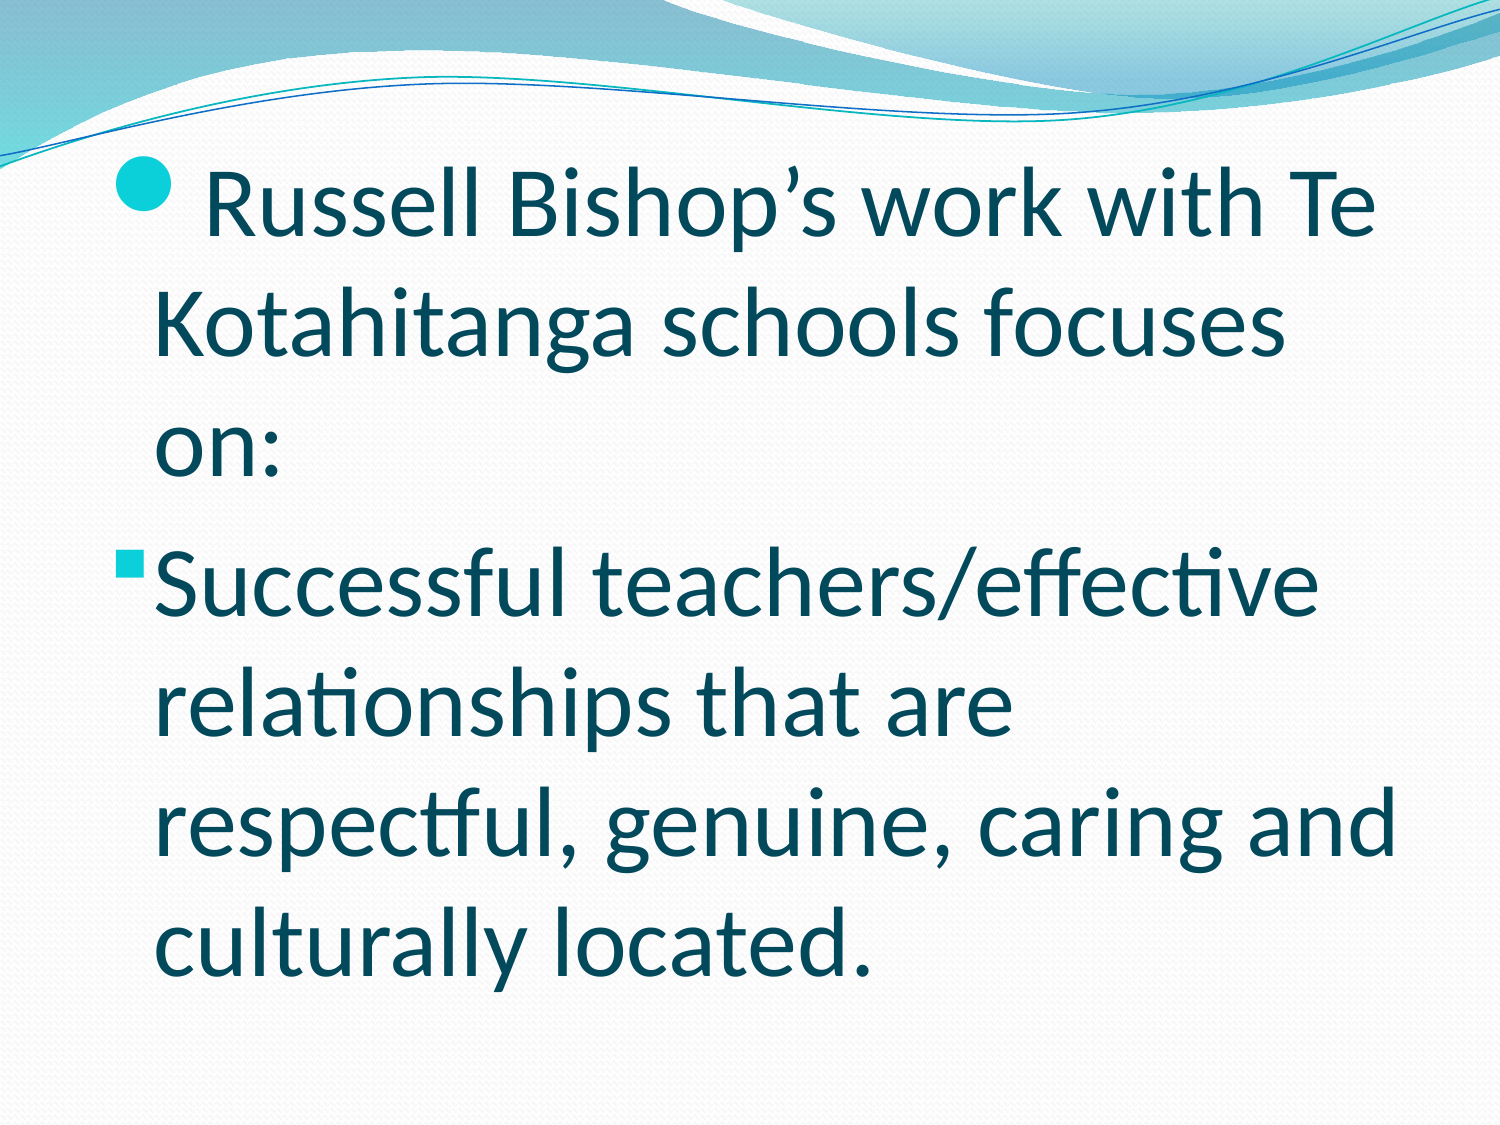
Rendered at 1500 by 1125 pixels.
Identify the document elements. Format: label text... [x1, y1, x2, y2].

list Russell Bishop’s work with Te Kotahitanga schools focuses on: Successful teachers/effective relationships that are respectful, genuine, caring and culturally located. [93, 128, 1454, 1067]
